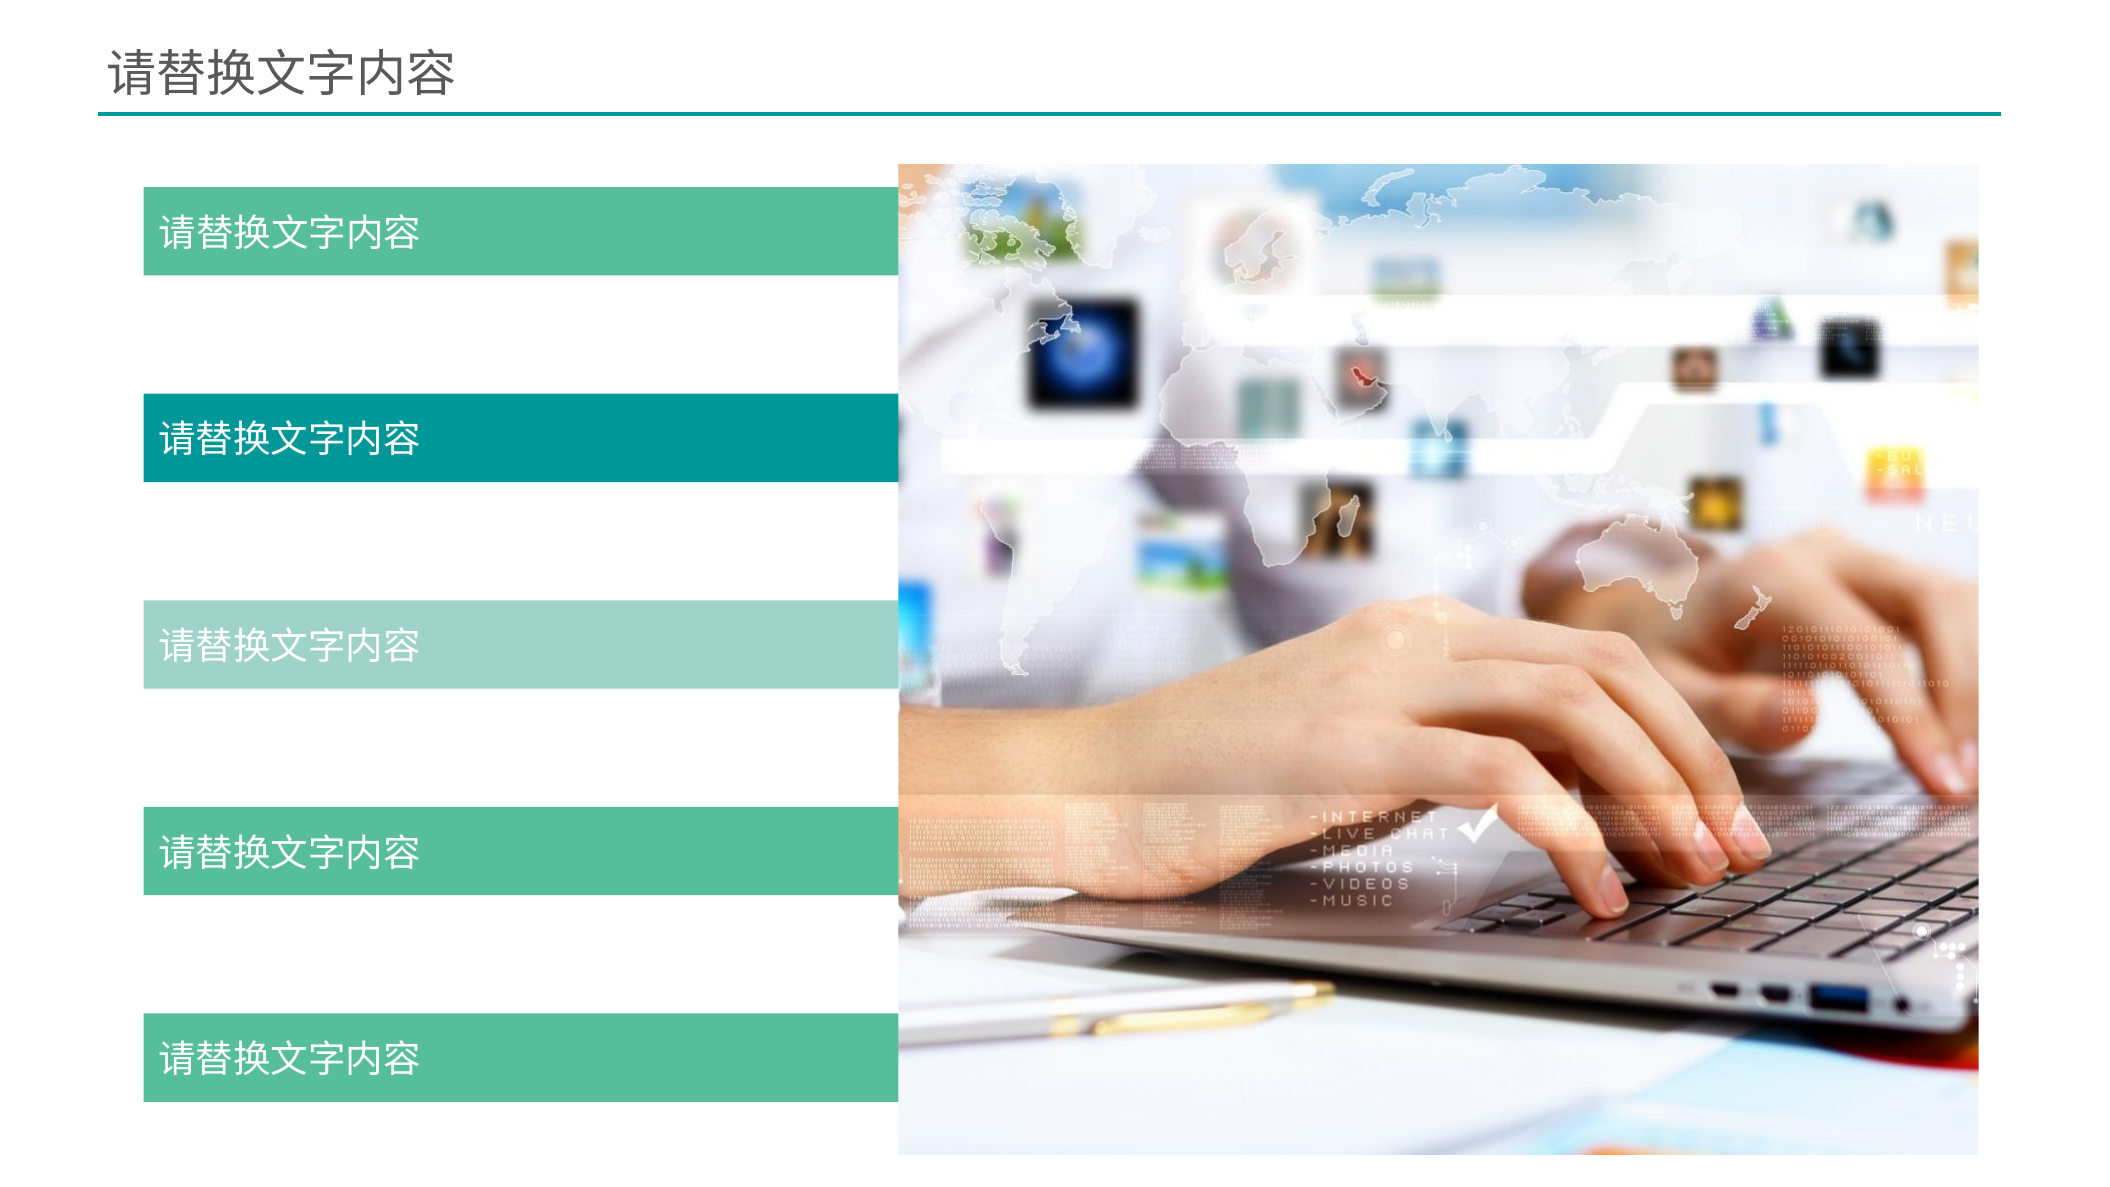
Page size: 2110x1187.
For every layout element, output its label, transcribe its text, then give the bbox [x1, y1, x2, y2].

text_box 请替换文字内容 [143, 393, 897, 483]
text_box 请替换文字内容 [143, 599, 897, 690]
text_box 请替换文字内容 [143, 186, 897, 276]
text_box [897, 164, 1980, 1156]
text_box 请替换文字内容 [90, 33, 542, 93]
text_box 请替换文字内容 [143, 1012, 897, 1103]
text_box 请替换文字内容 [143, 806, 897, 896]
